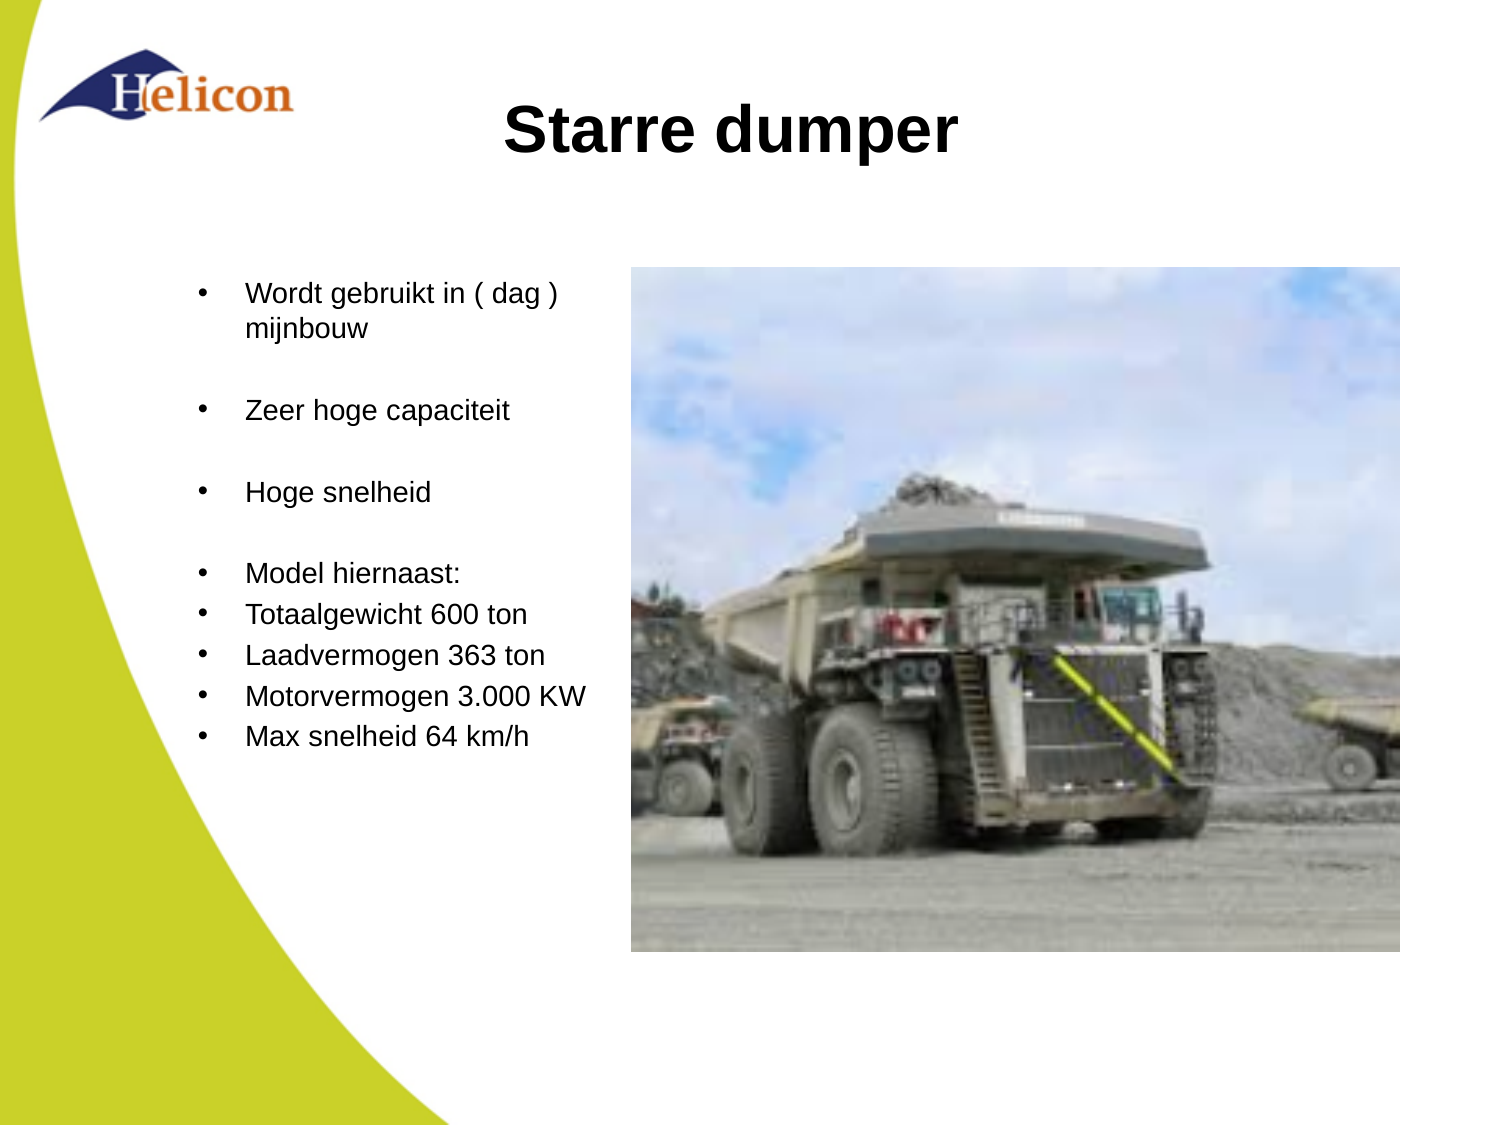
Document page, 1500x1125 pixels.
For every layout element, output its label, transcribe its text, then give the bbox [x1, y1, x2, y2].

list Wordt gebruikt in ( dag ) mijnbouw Zeer hoge capaciteit Hoge snelheid Model hiernaast: Totaalgewicht 600 ton Laadvermogen 363 ton Motorvermogen 3.000 KW Max snelheid 64 km/h [183, 267, 609, 1005]
title Starre dumper [75, 44, 1388, 174]
picture [0, 0, 1500, 1125]
